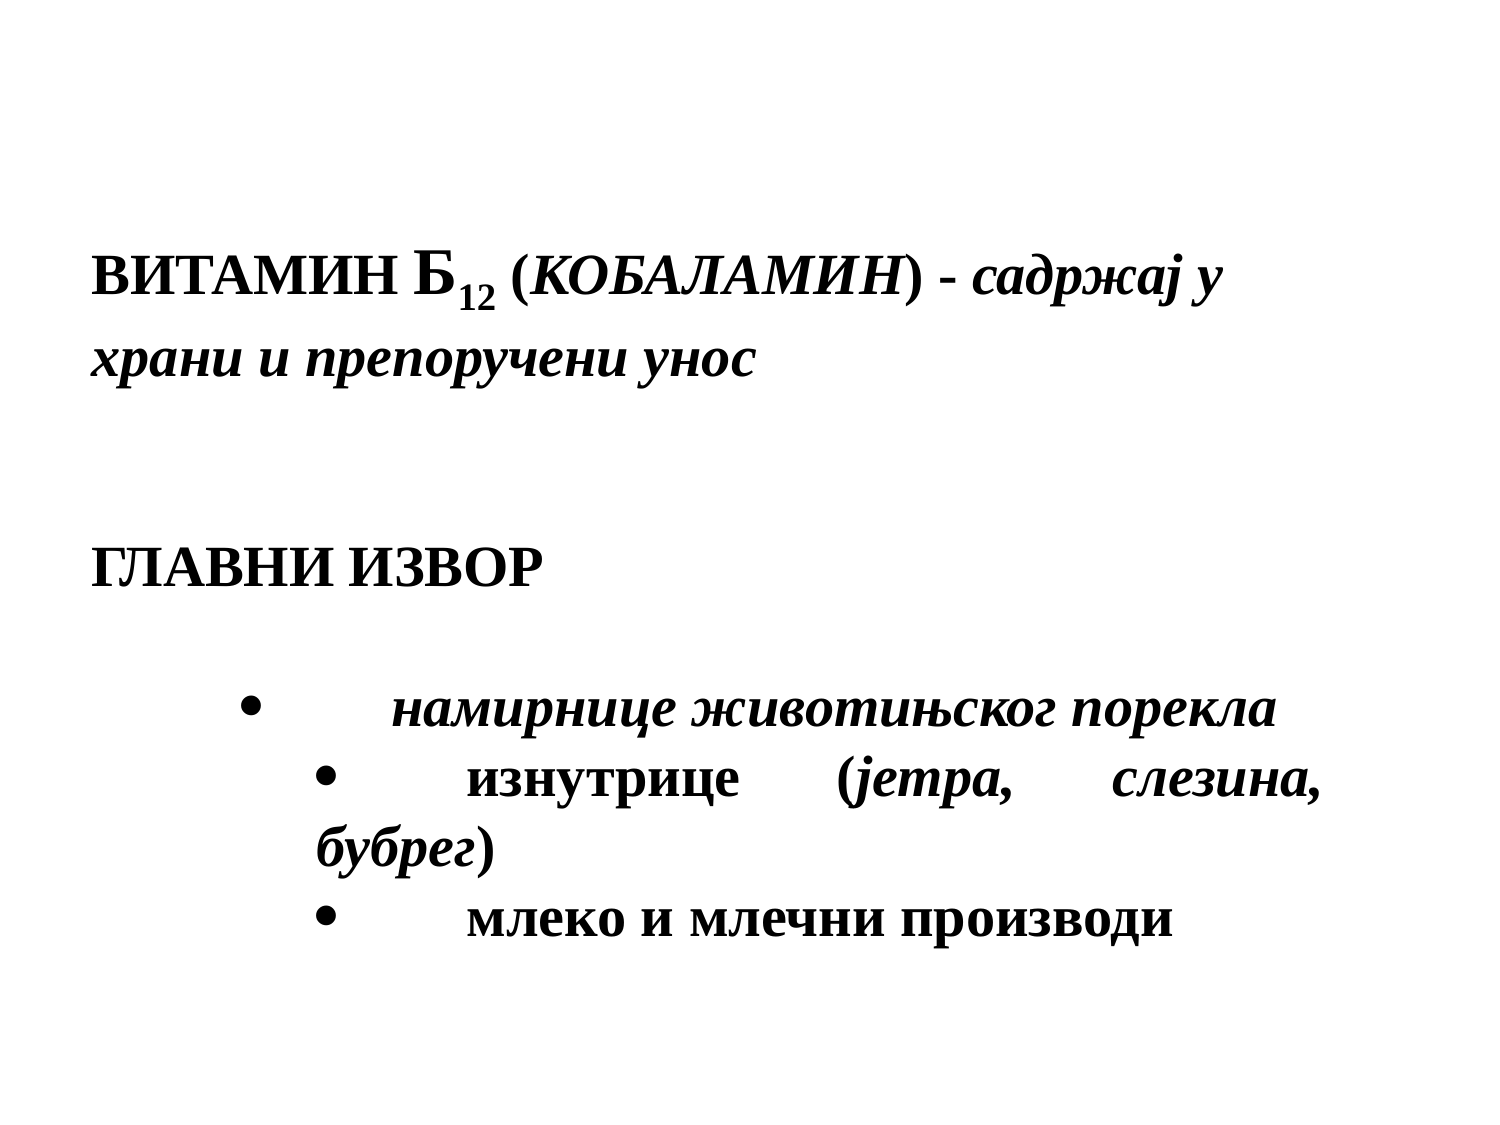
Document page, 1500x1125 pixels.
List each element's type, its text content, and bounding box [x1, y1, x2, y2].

text_box ВИТАМИН Б12 (КОБАЛАМИН) - садржај у храни и препоручени унос ГЛАВНИ ИЗВОР · намирнице животињског порекла · изнутрице (јетра, слезина, бубрег) · млеко и млечни производи [76, 220, 1340, 1026]
